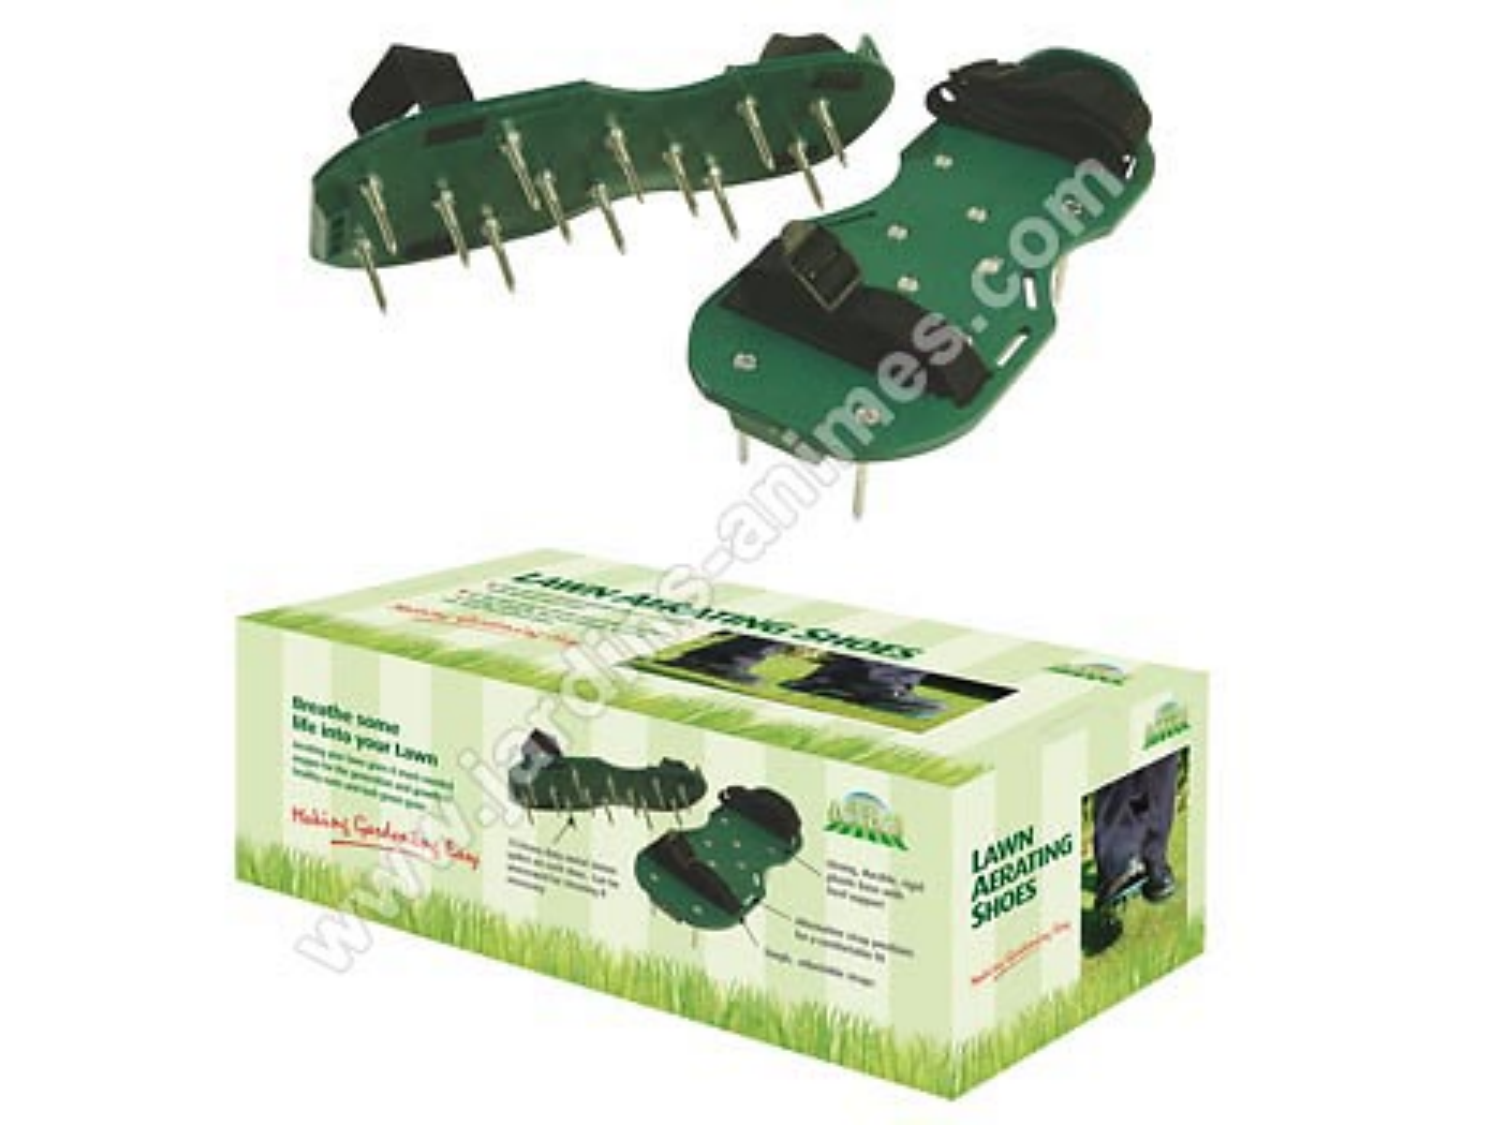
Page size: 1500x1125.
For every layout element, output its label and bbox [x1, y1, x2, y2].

picture [175, 0, 1301, 1125]
